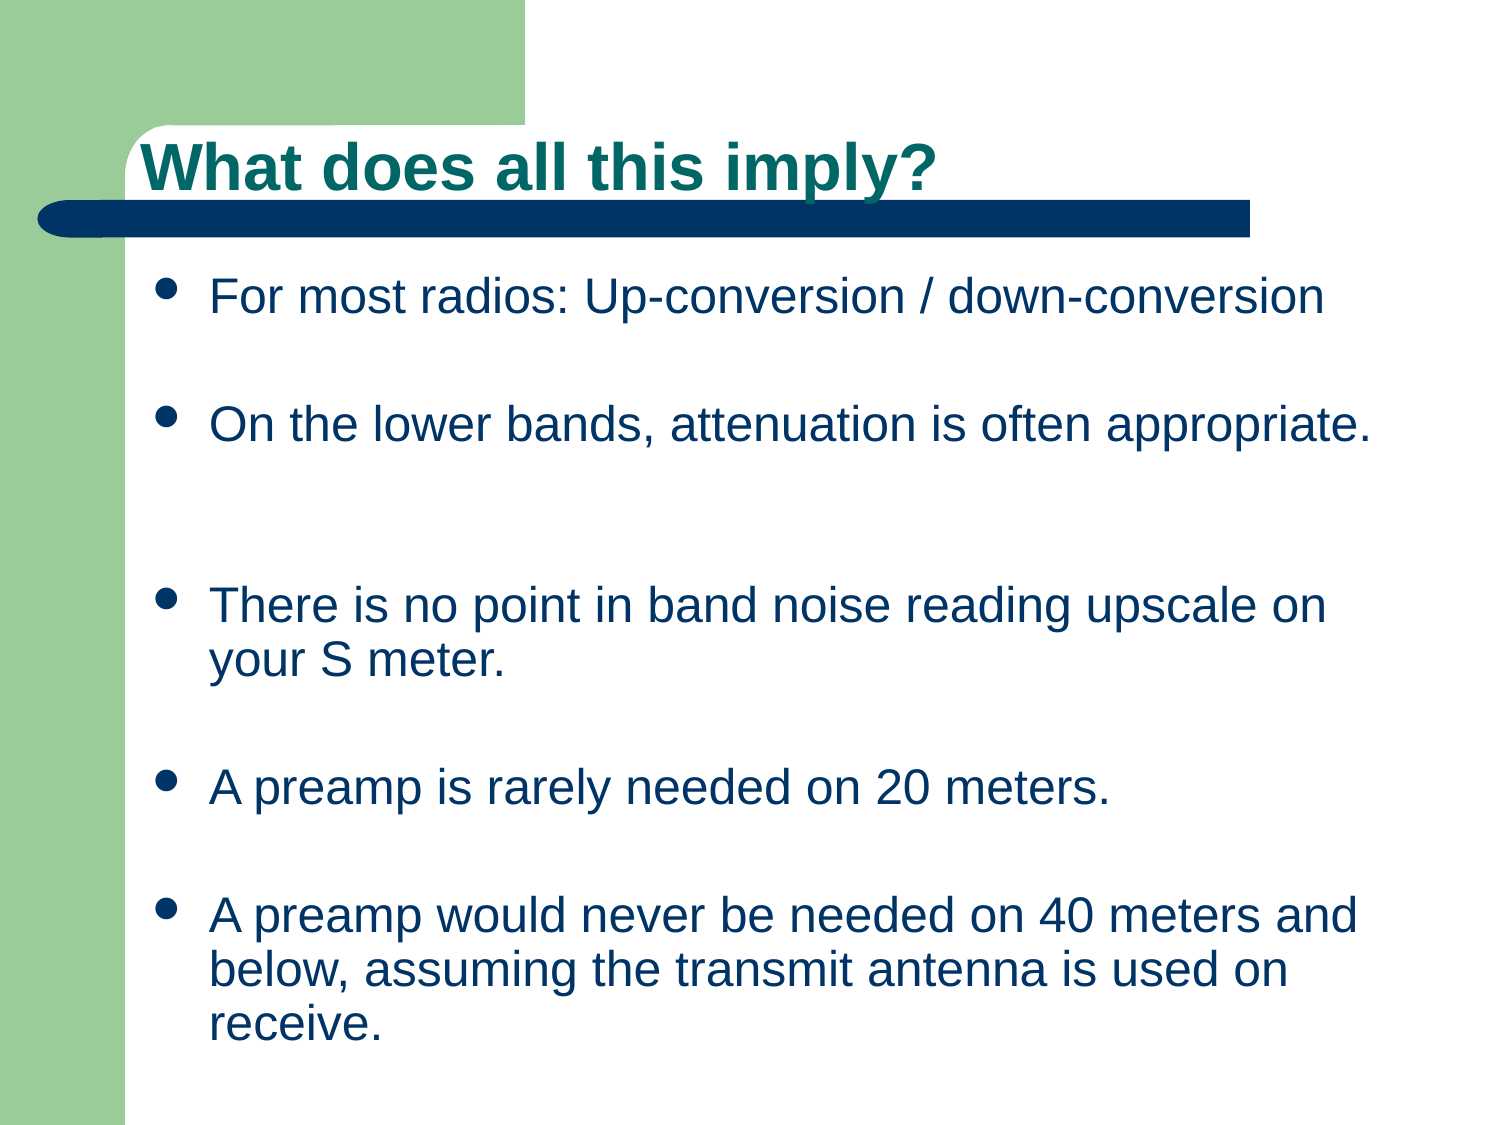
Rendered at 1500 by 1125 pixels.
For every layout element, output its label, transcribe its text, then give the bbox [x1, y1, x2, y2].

list For most radios: Up-conversion / down-conversion On the lower bands, attenuation is often appropriate. There is no point in band noise reading upscale on your S meter. A preamp is rarely needed on 20 meters. A preamp would never be needed on 40 meters and below, assuming the transmit antenna is used on receive. [137, 262, 1400, 1013]
title What does all this imply? [124, 124, 1426, 213]
